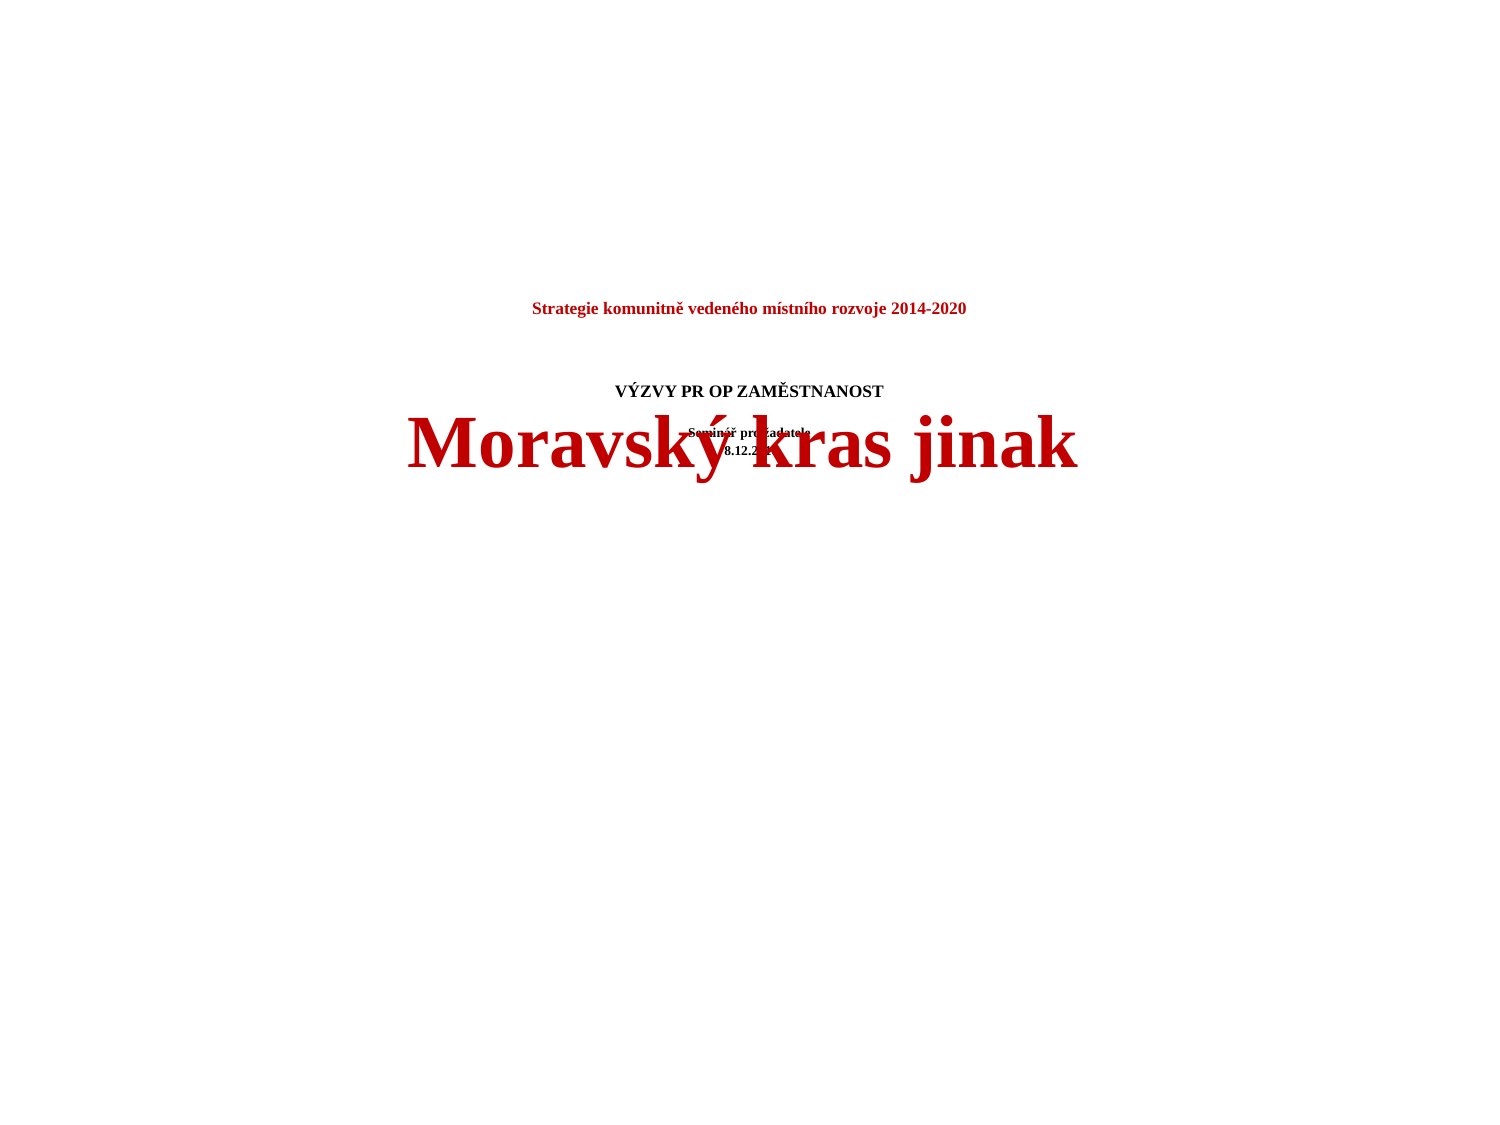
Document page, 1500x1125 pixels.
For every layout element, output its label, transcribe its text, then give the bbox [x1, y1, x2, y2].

title Strategie komunitně vedeného místního rozvoje 2014-2020 VÝZVY PR OP ZAMĚSTNANOST Seminář pro žadatele 8.12.2016 [112, 231, 1388, 468]
subtitle Moravský kras jinak [218, 385, 1269, 535]
